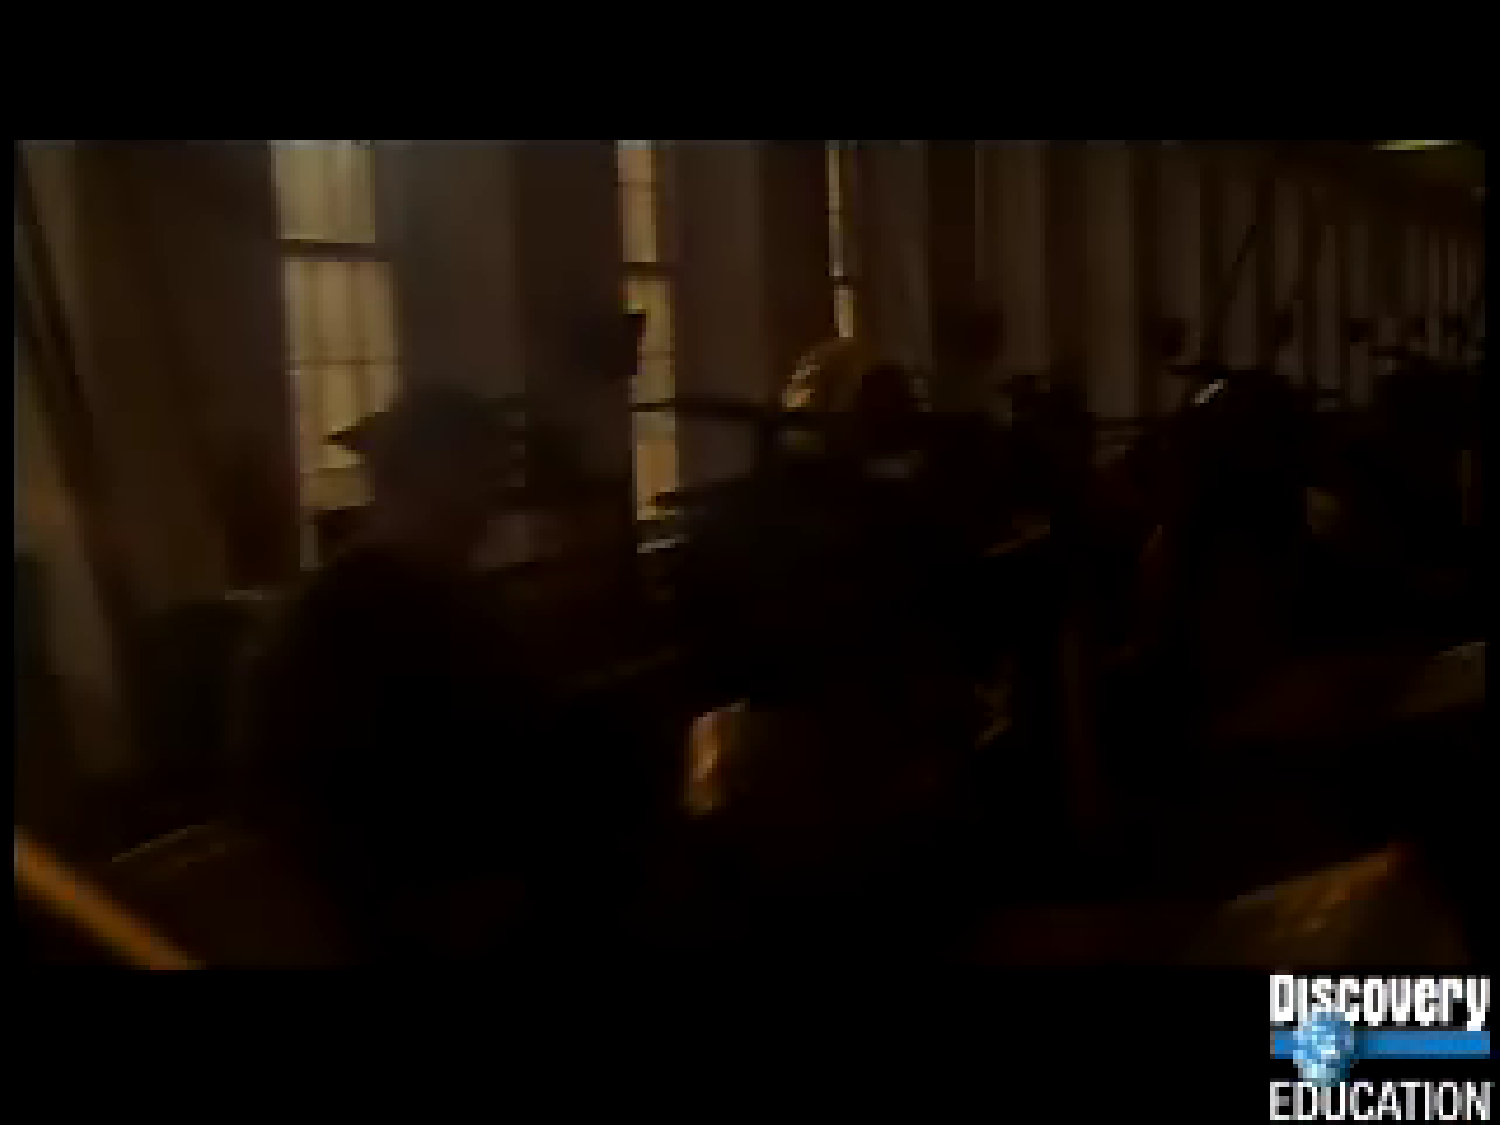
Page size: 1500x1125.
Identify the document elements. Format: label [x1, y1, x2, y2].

text_box [2, 2, 1499, 1121]
